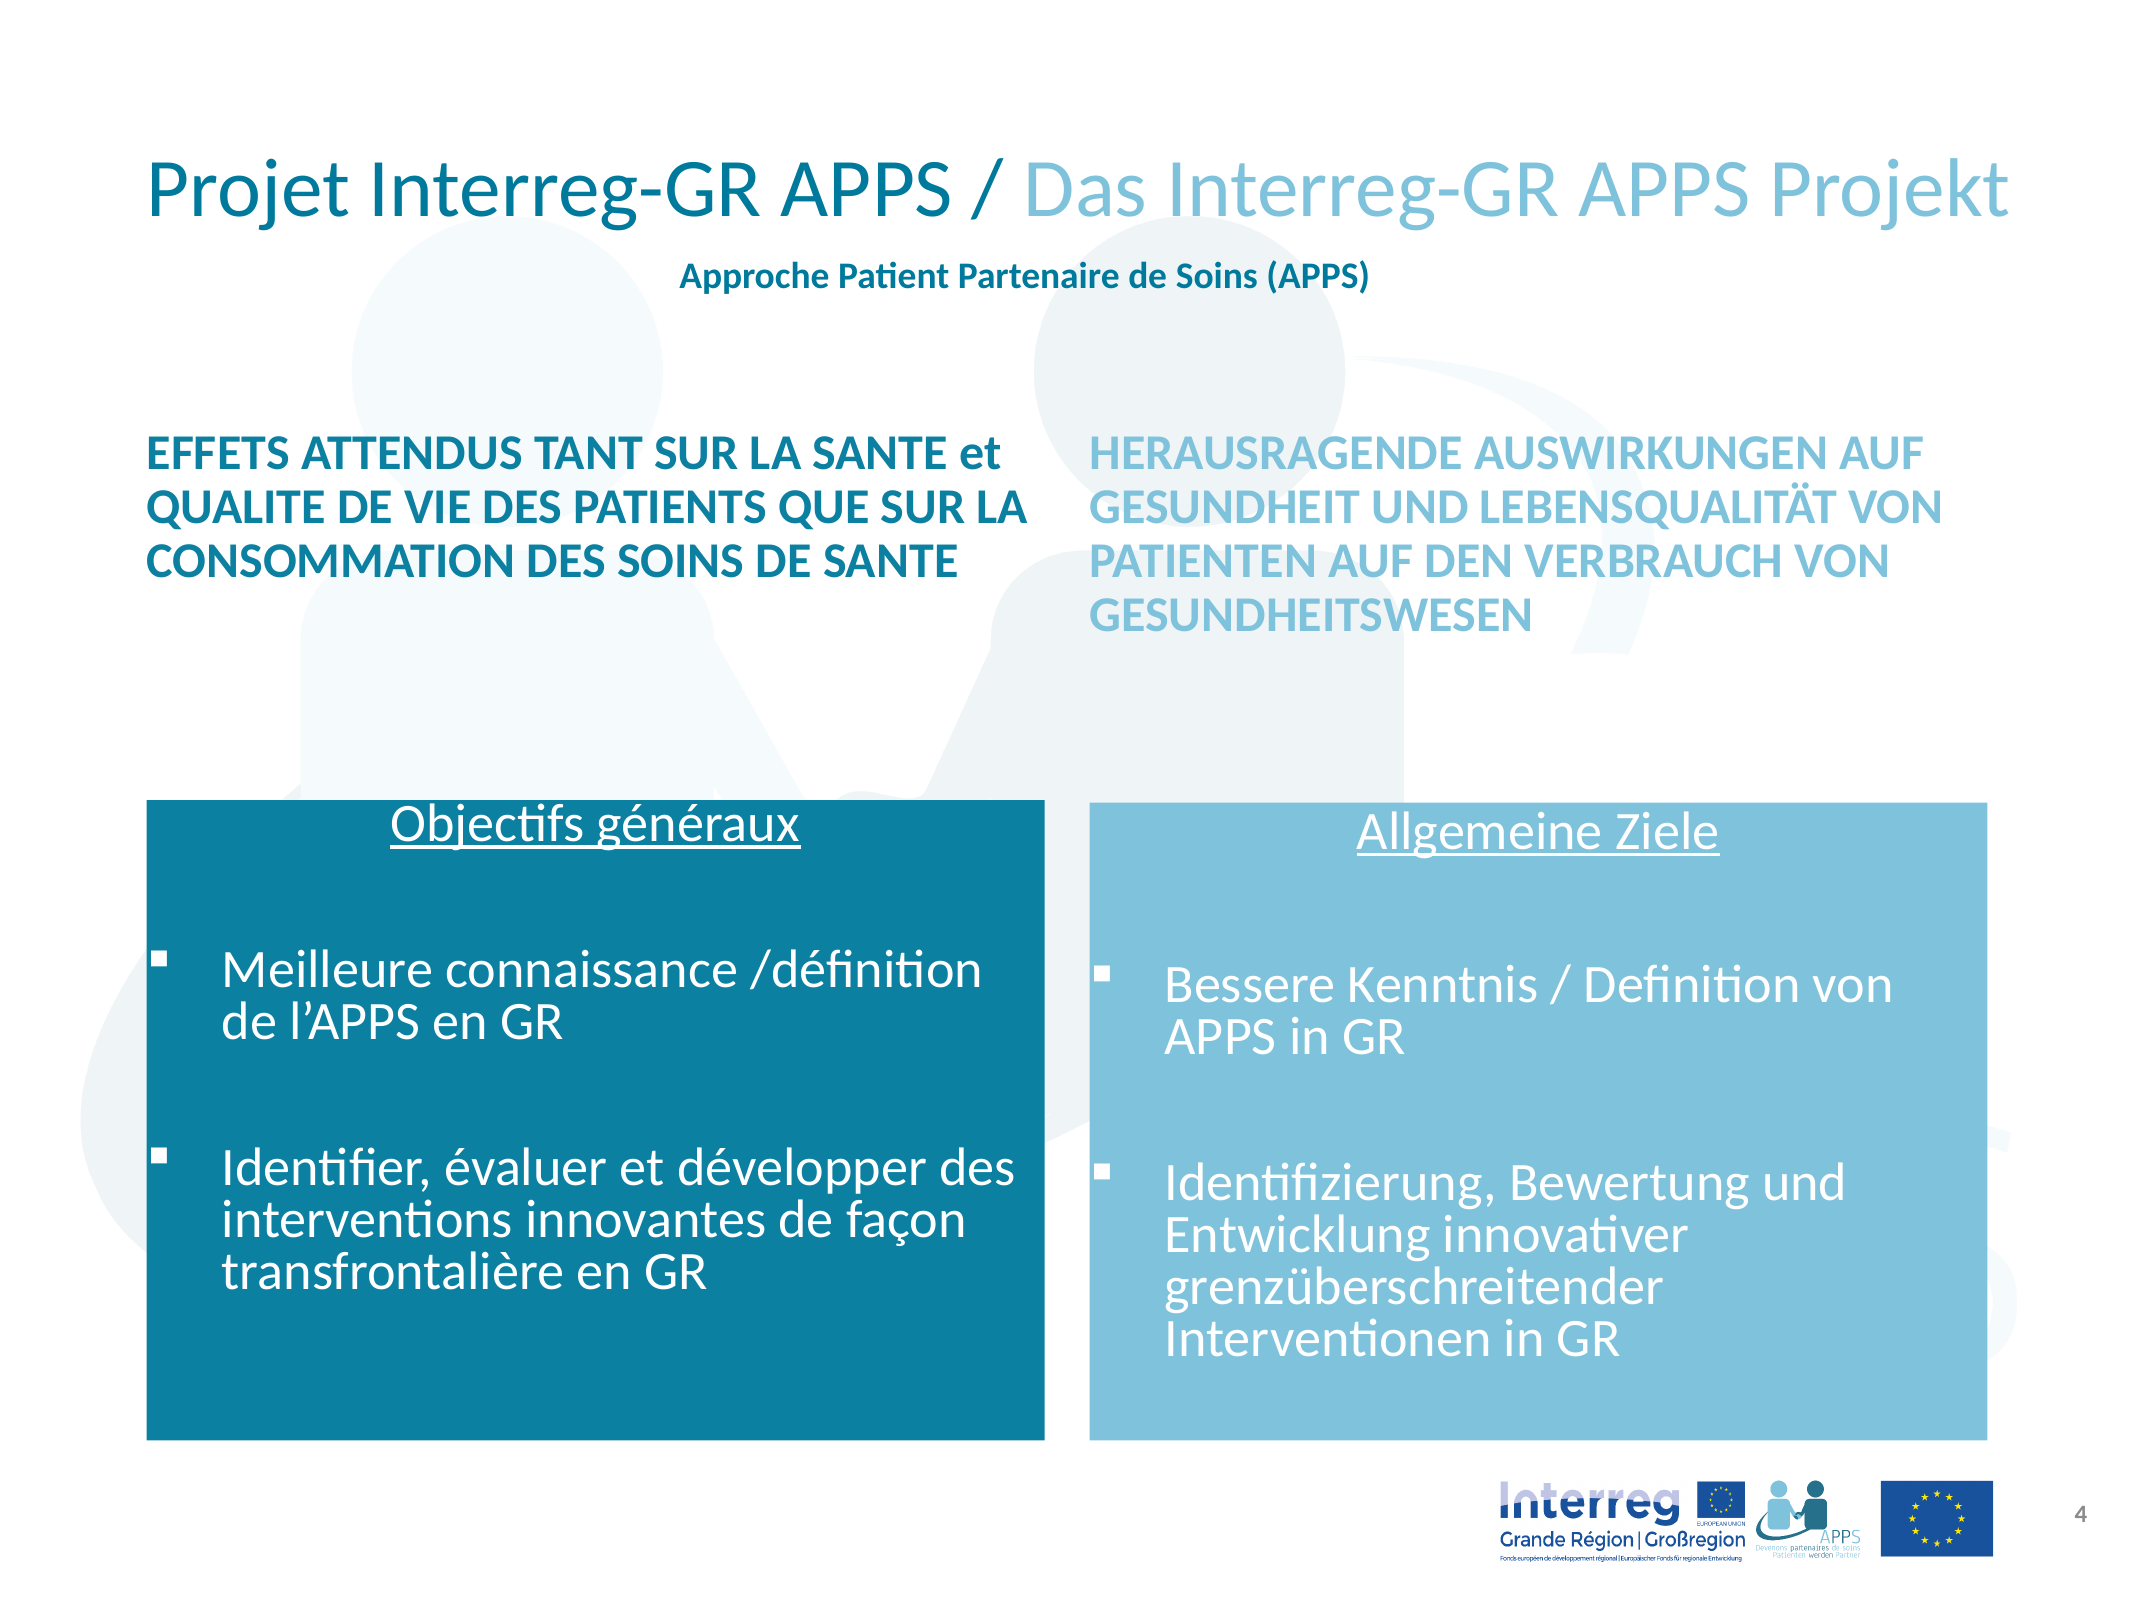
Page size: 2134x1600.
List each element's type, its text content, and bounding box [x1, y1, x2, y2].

text_box Approche Patient Partenaire de Soins (APPS) [595, 243, 1455, 304]
list Allgemeine Ziele Bessere Kenntnis / Definition von APPS in GR Identifizierung, Bewertung und Entwicklung innovativer grenzüberschreitender Interventionen in GR [1089, 802, 1988, 1441]
list Objectifs généraux Meilleure connaissance /définition de l’APPS en GR Identifier, évaluer et développer des interventions innovantes de façon transfrontalière en GR [146, 800, 1045, 1441]
title Projet Interreg-GR APPS / Das Interreg-GR APPS Projekt [146, 85, 2017, 295]
list EFFETS ATTENDUS TANT SUR LA SANTE et QUALITE DE VIE DES PATIENTS QUE SUR LA CONSOMMATION DES SOINS DE SANTE [146, 426, 1045, 721]
list HERAUSRAGENDE AUSWIRKUNGEN AUF GESUNDHEIT UND LEBENSQUALITÄT VON PATIENTEN AUF DEN VERBRAUCH VON GESUNDHEITSWESEN [1089, 426, 1988, 798]
picture [27, 71, 2070, 1571]
slide_number 5 [1622, 1472, 2103, 1553]
